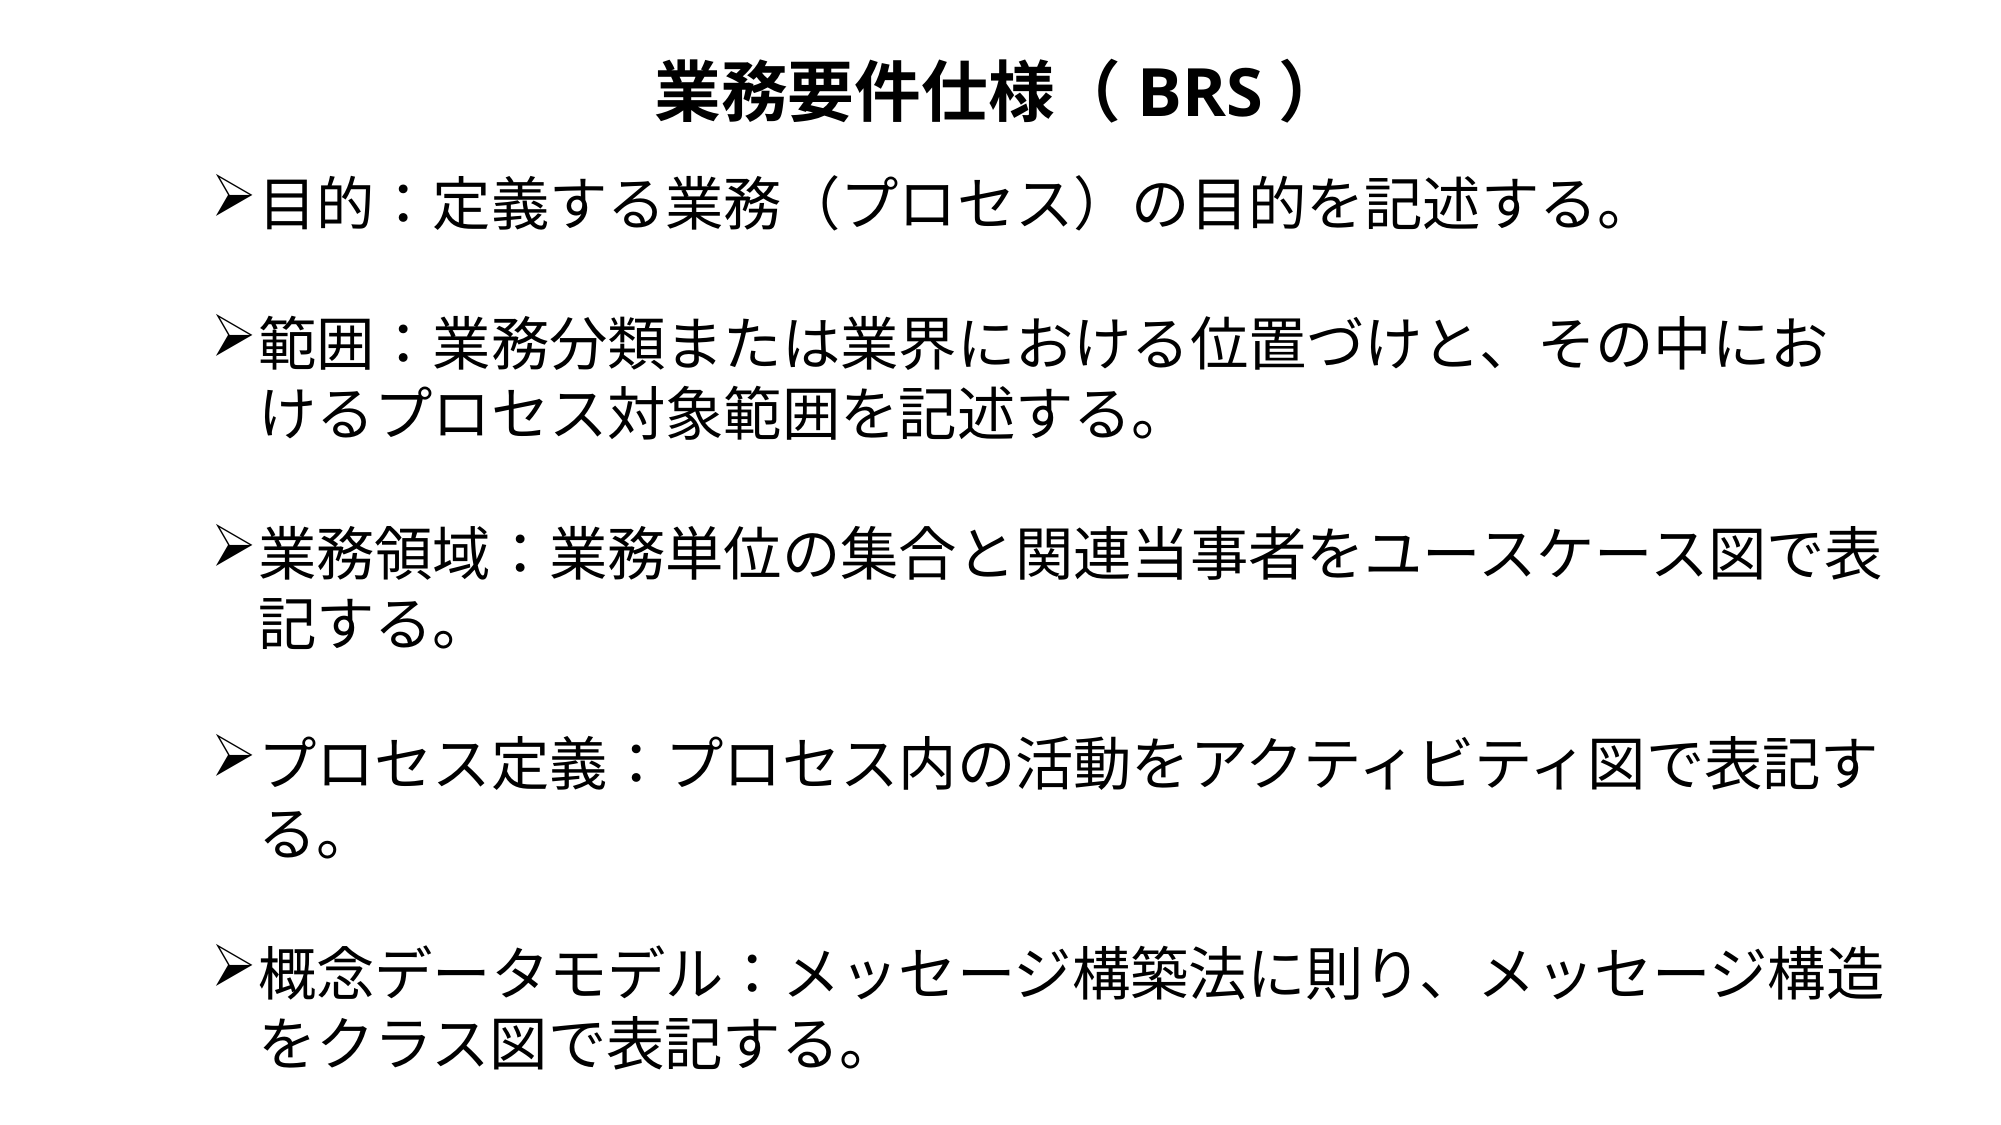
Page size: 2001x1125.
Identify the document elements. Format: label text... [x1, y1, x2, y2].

text_box 業務要件仕様（BRS） [559, 42, 1441, 138]
text_box 目的：定義する業務（プロセス）の目的を記述する。 範囲：業務分類または業界における位置づけと、その中におけるプロセス対象範囲を記述する。 業務領域：業務単位の集合と関連当事者をユースケース図で表記する。 プロセス定義：プロセス内の活動をアクティビティ図で表記する。 概念データモデル：メッセージ構築法に則り、メッセージ構造をクラス図で表記する。 [196, 160, 1900, 1125]
